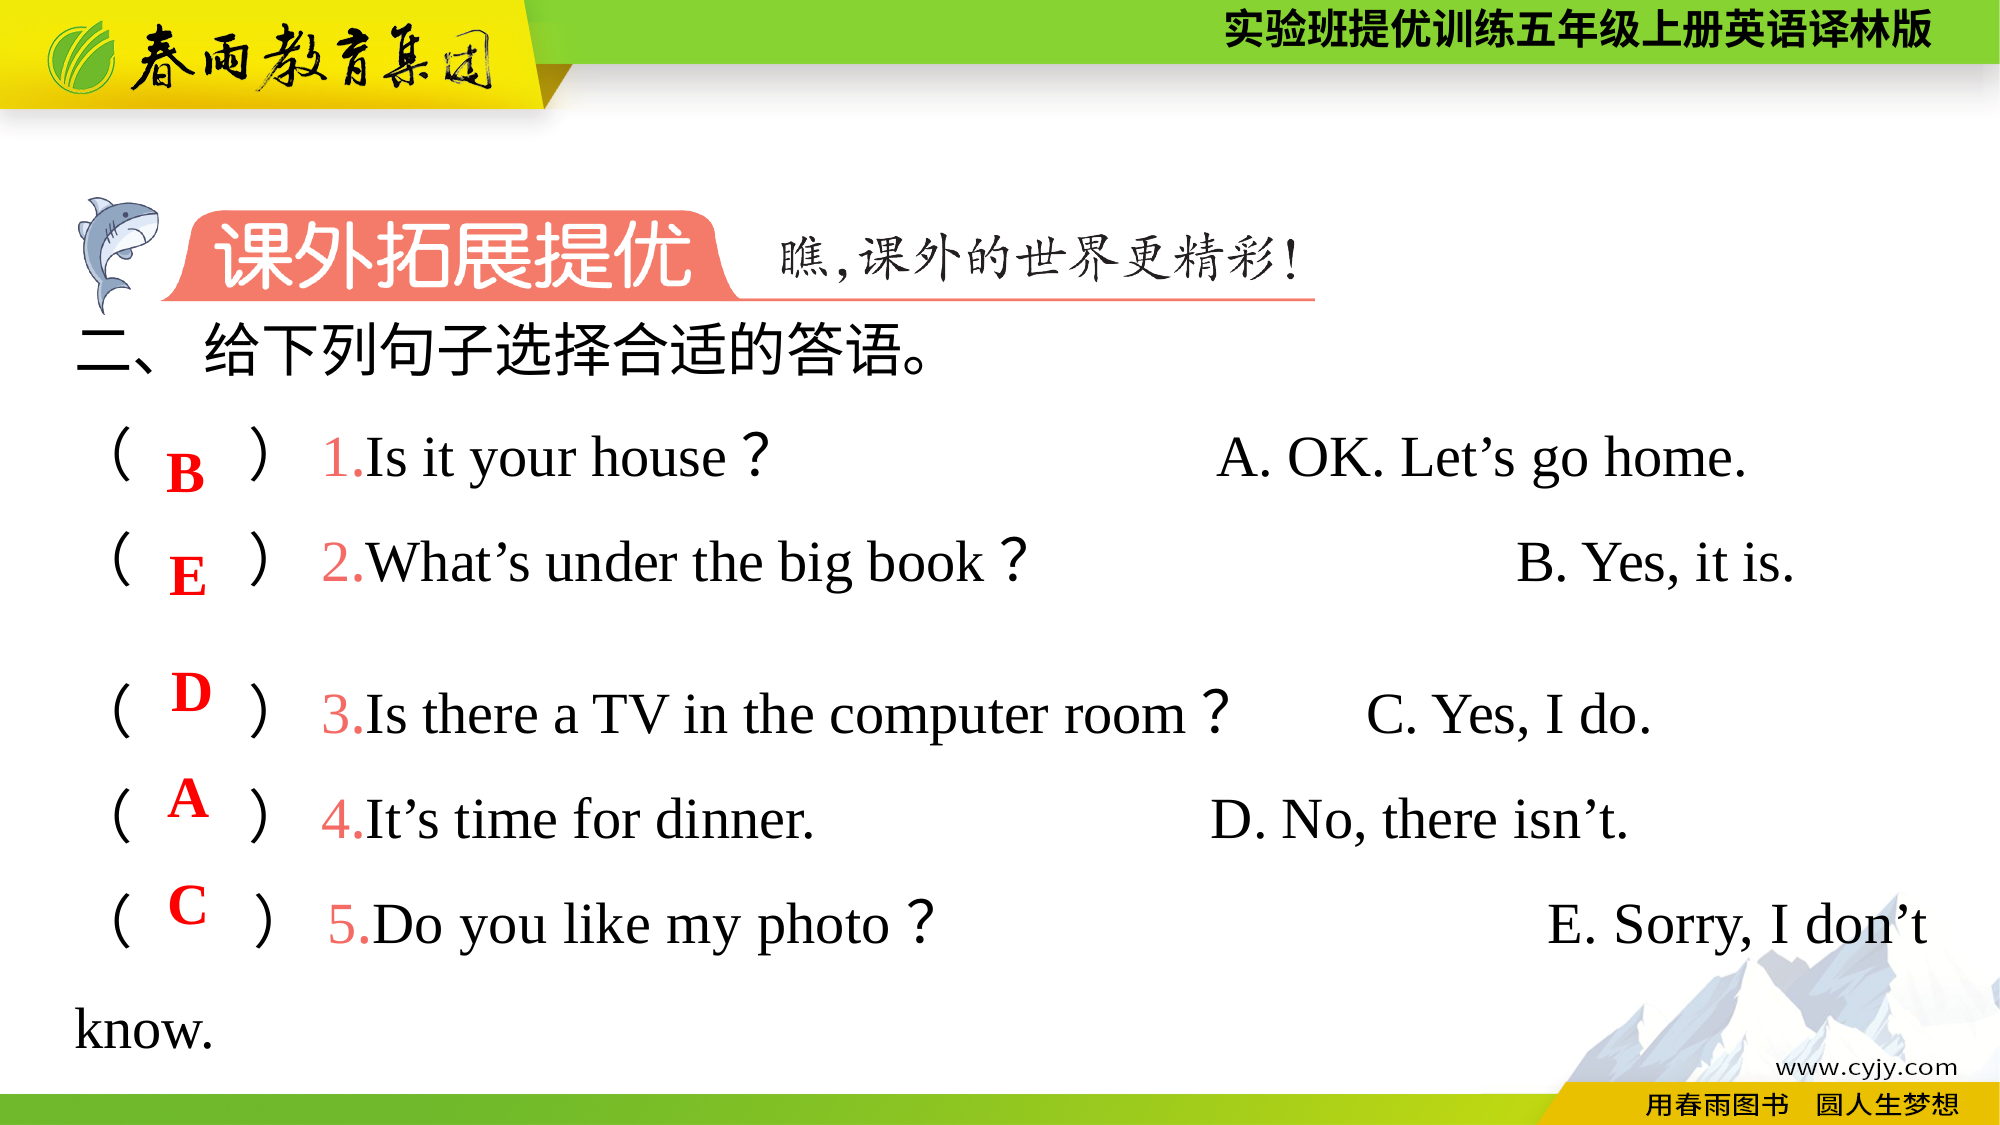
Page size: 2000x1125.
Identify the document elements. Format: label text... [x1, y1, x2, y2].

picture [0, 0, 2000, 1125]
text_box E [154, 530, 224, 615]
list 二、 给下列句子选择合适的答语。 （ ）1.Is it your house？ A. OK. Let’s go home. （ ）2.What’s under the big book？ B. Yes, it is. [59, 66, 1944, 632]
text_box （ ）3.Is there a TV in the computer room？ C. Yes, I do. （ ）4.It’s time for dinner. D. No, there isn’t. （ ）5.Do you like my photo？ E. Sorry, I don’t know. [59, 632, 1944, 1068]
text_box A [153, 751, 225, 837]
text_box D [156, 645, 228, 731]
text_box B [151, 426, 220, 512]
text_box C [152, 859, 224, 944]
